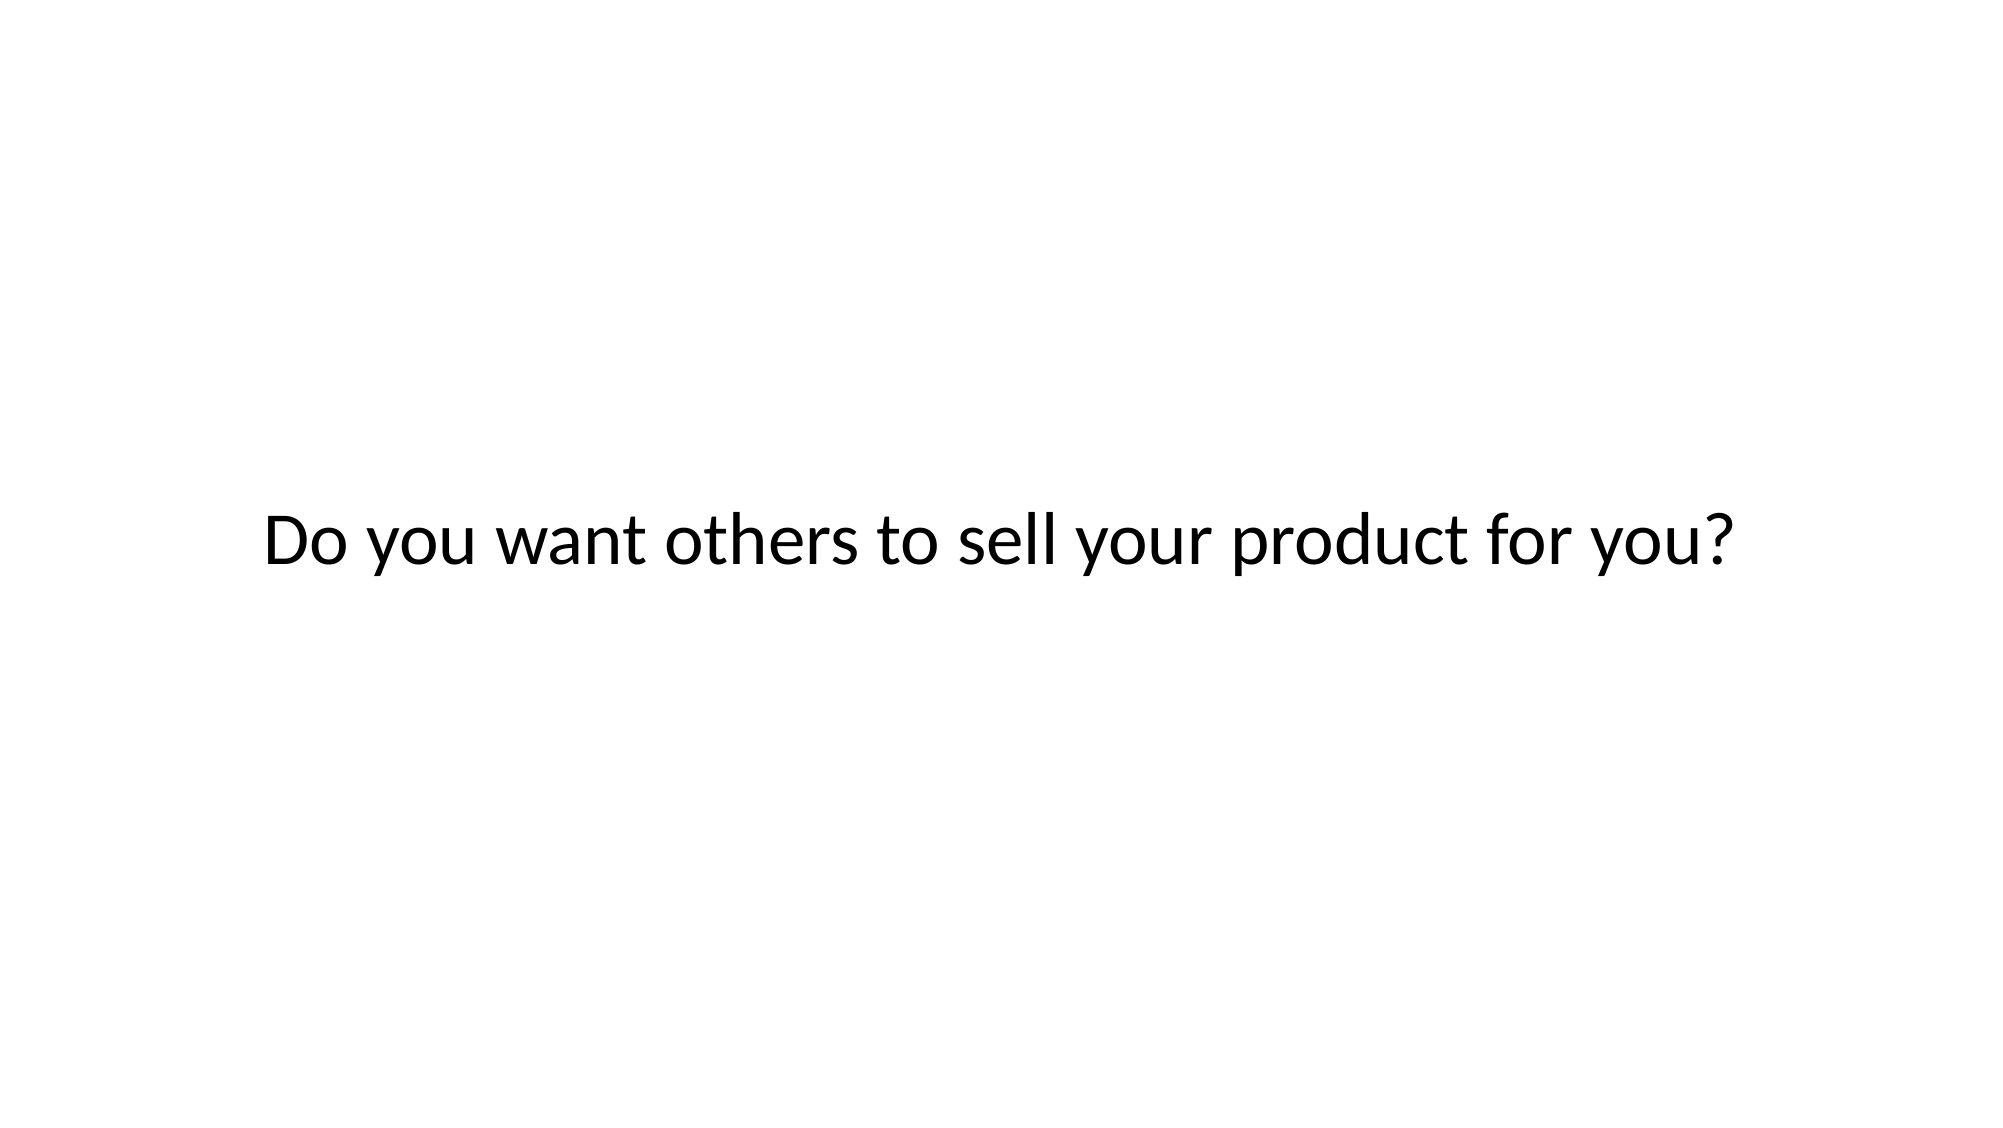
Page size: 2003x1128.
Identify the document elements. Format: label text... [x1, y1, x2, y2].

title Do you want others to sell your product for you? [149, 287, 1853, 782]
